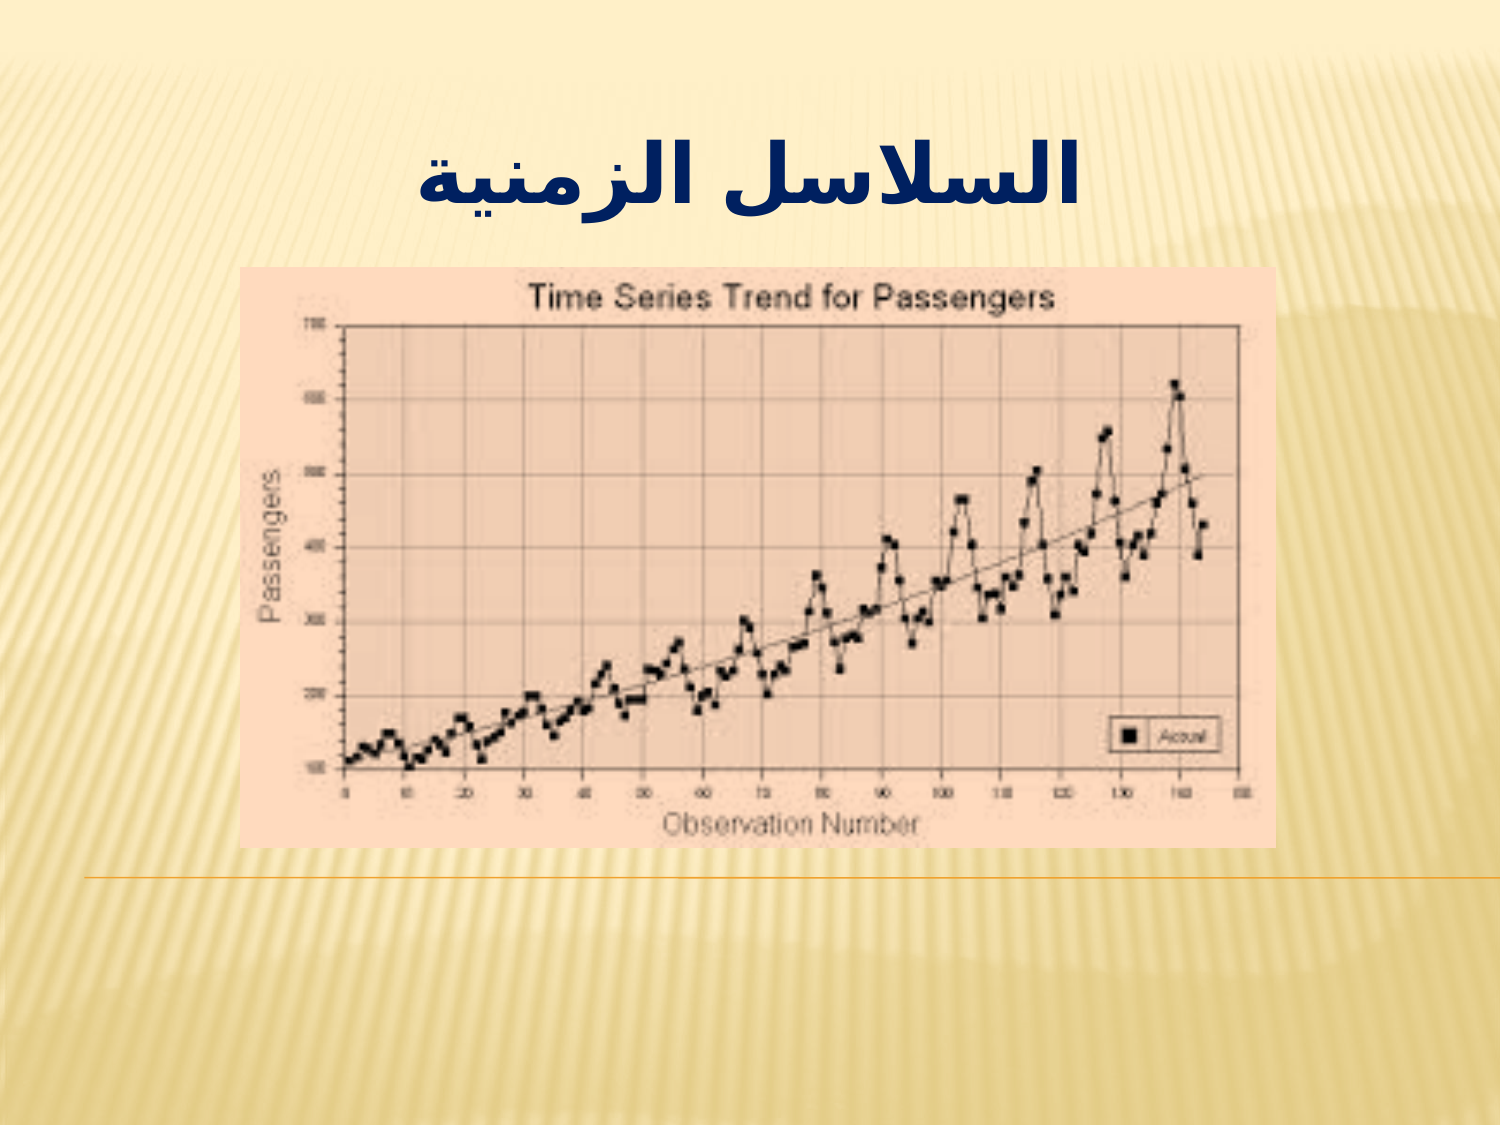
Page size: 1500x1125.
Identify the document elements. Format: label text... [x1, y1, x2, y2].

title السلاسل الزمنية [56, 112, 1444, 275]
picture [240, 267, 1276, 848]
